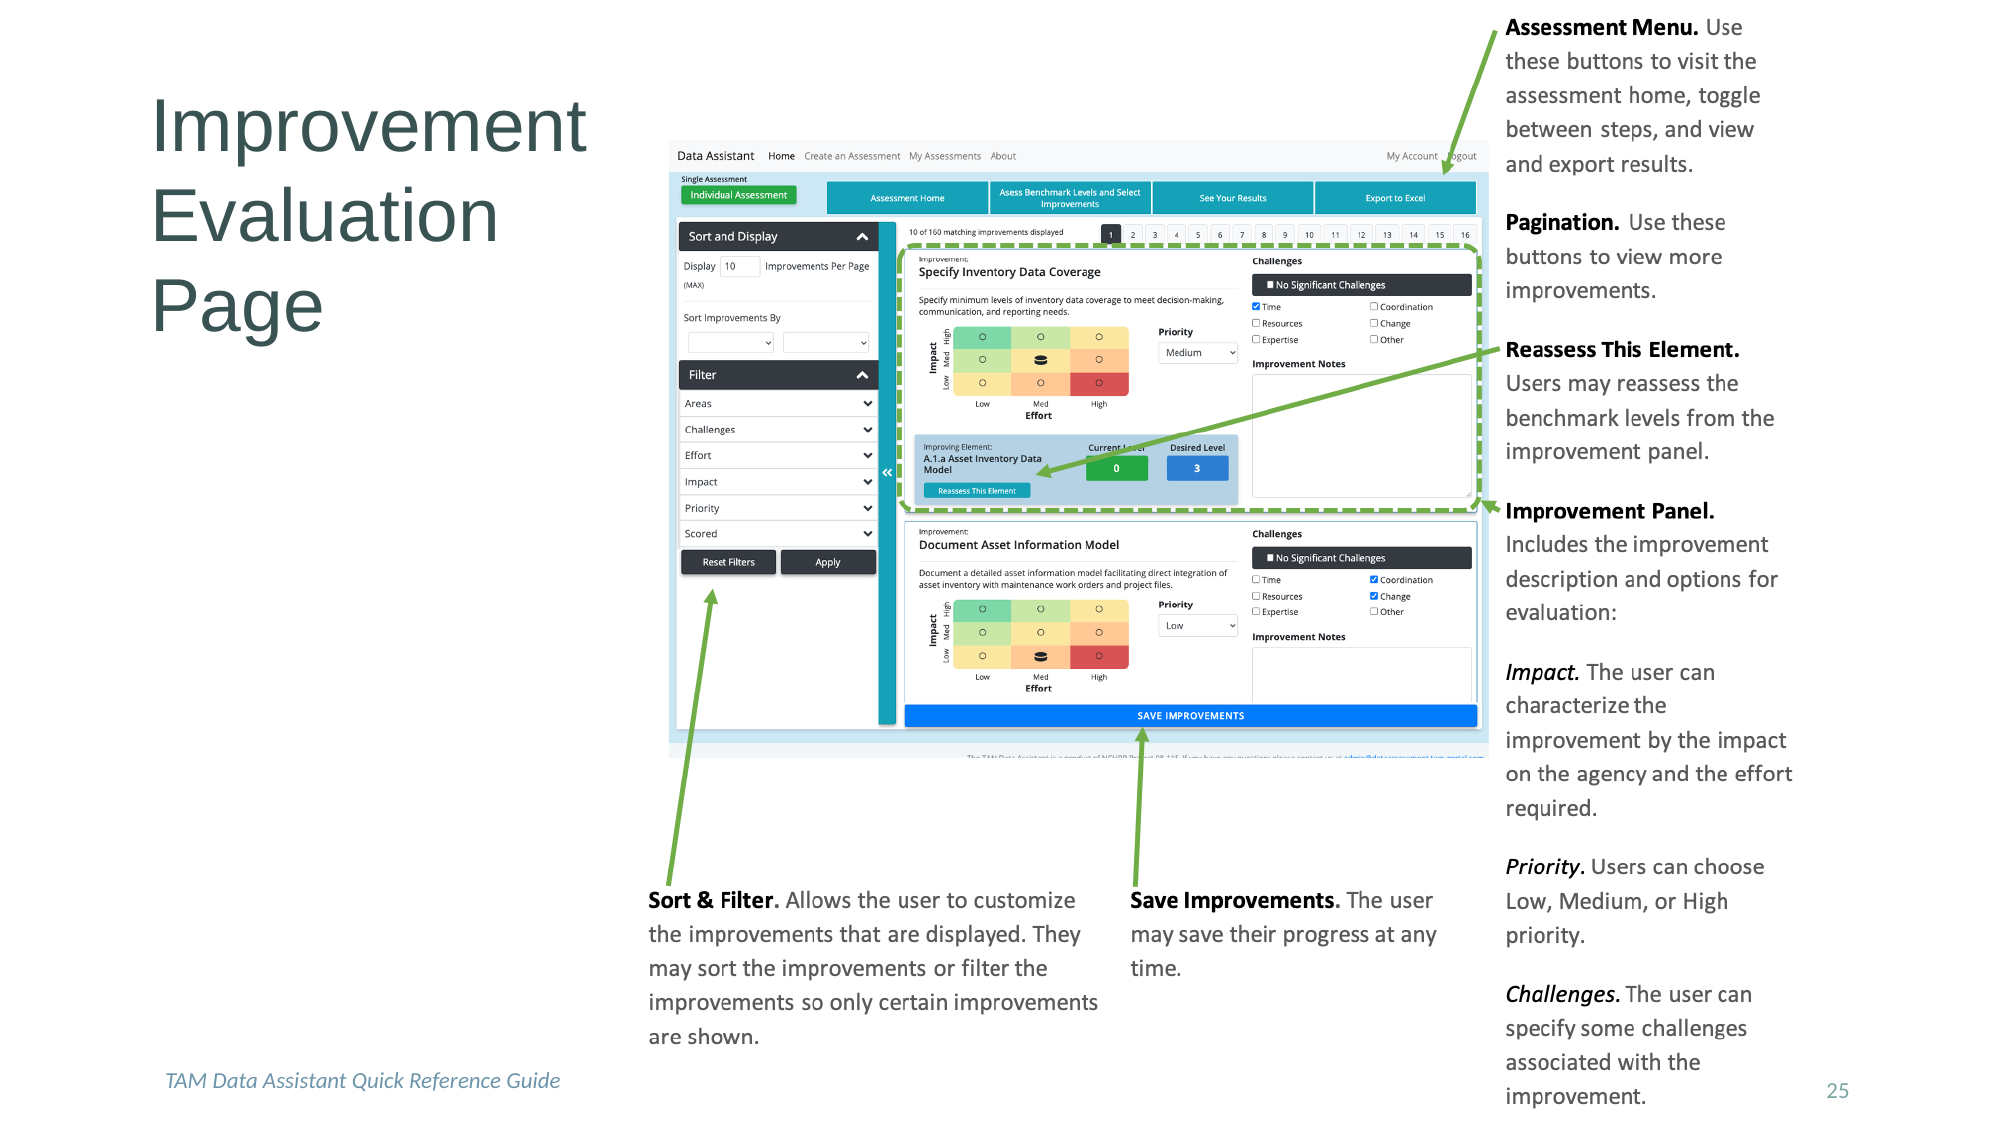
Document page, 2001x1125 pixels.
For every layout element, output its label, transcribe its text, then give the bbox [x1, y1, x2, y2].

list TAM Data Assistant Quick Reference Guide [150, 1058, 627, 1102]
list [632, 0, 1814, 1125]
title Improvement Evaluation Page [150, 76, 627, 227]
